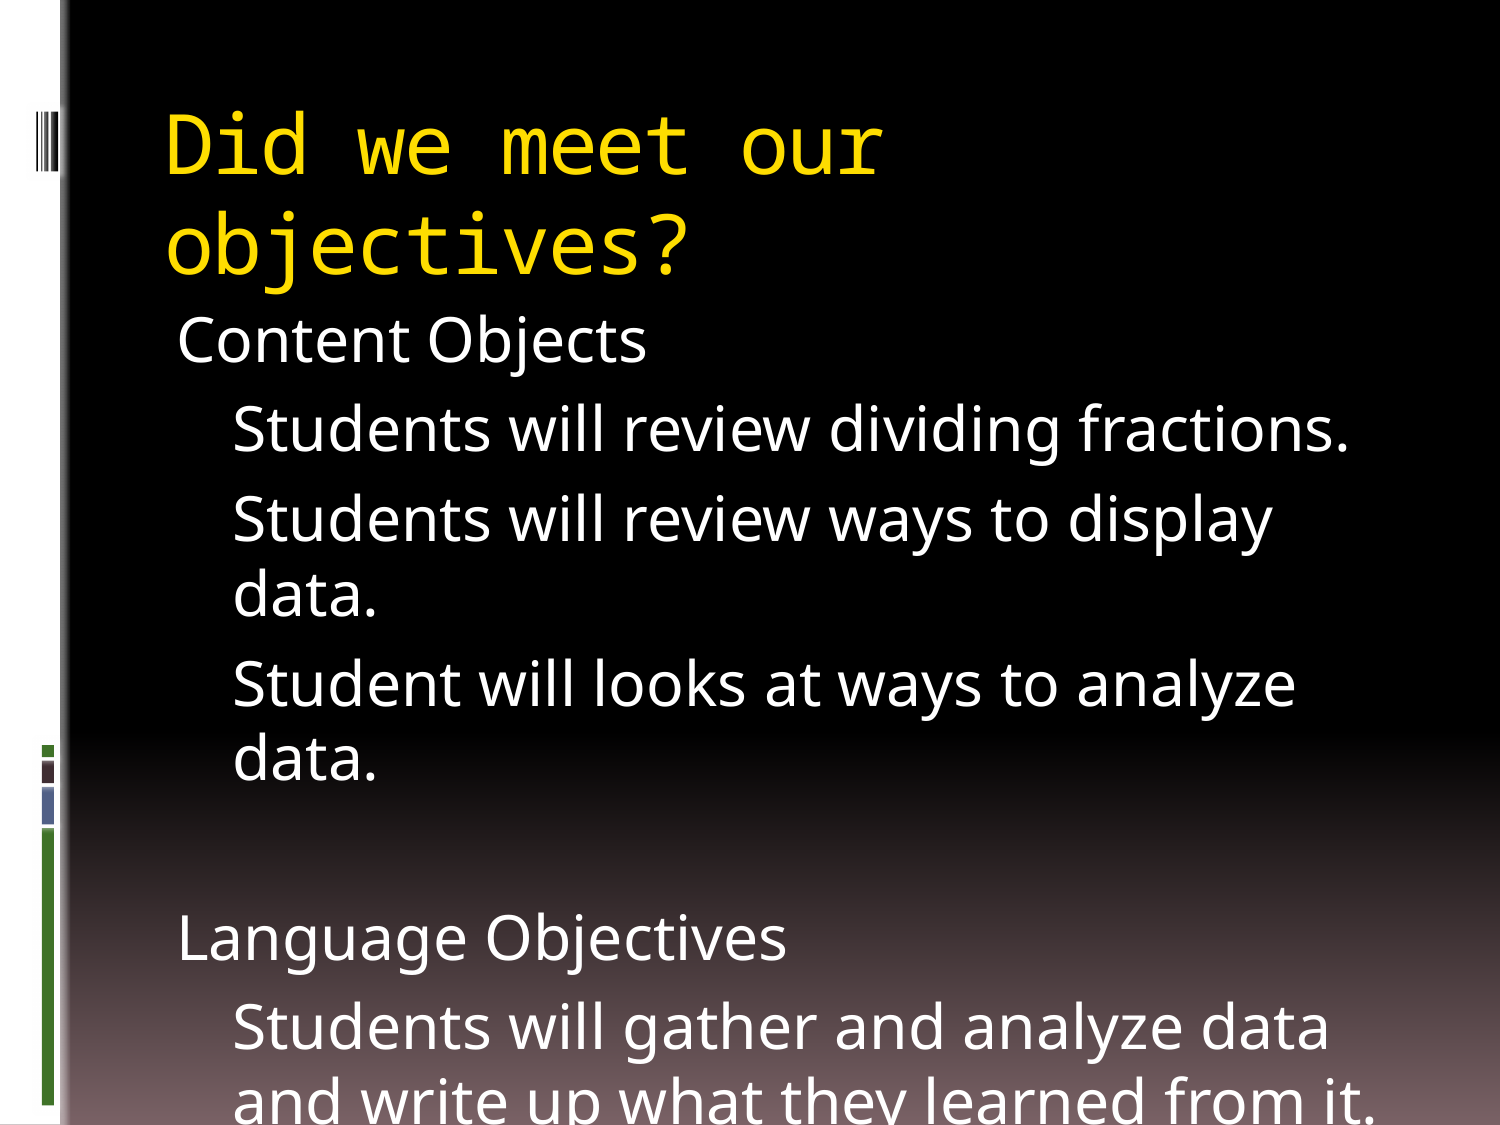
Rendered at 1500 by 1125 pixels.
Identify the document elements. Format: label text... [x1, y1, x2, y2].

list Content Objects Students will review dividing fractions. Students will review ways to display data. Student will looks at ways to analyze data. Language Objectives Students will gather and analyze data and write up what they learned from it. [150, 292, 1425, 1043]
title Did we meet our objectives? [150, 83, 1425, 234]
